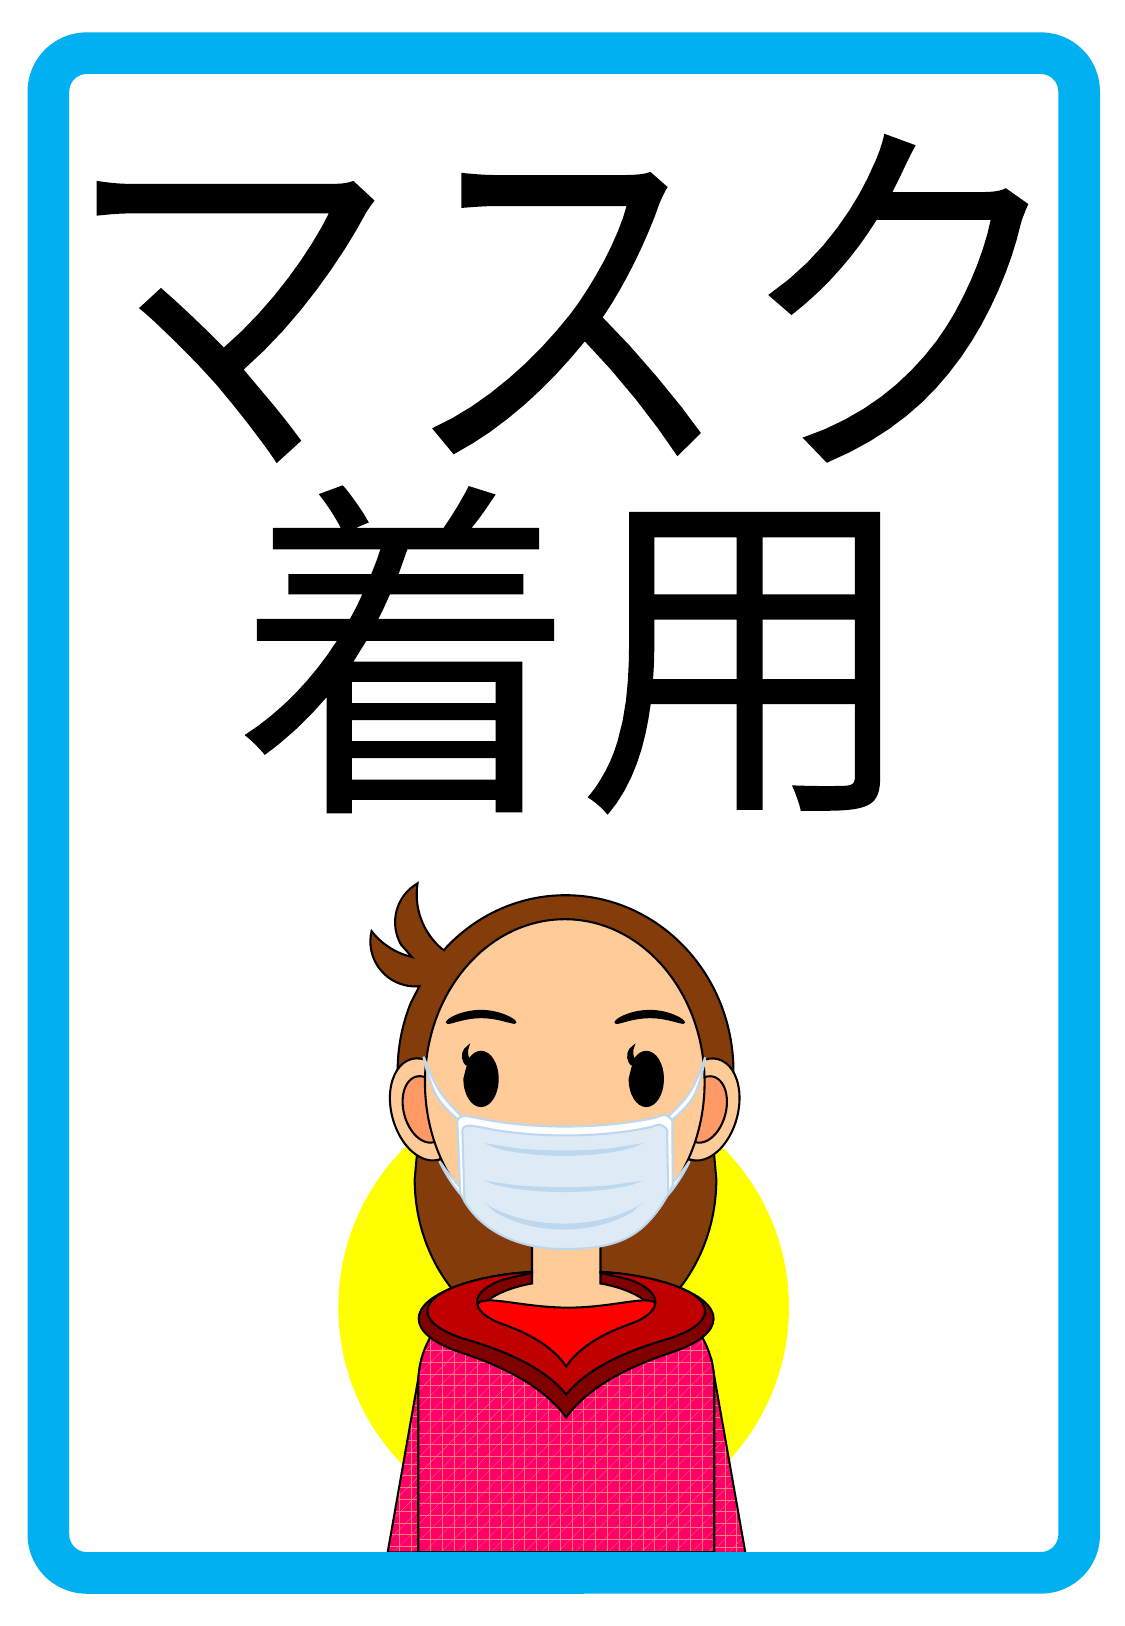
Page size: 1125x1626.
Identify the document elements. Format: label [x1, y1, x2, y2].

text_box [96, 133, 1029, 816]
text_box [338, 883, 790, 1554]
text_box [46, 51, 1082, 1576]
